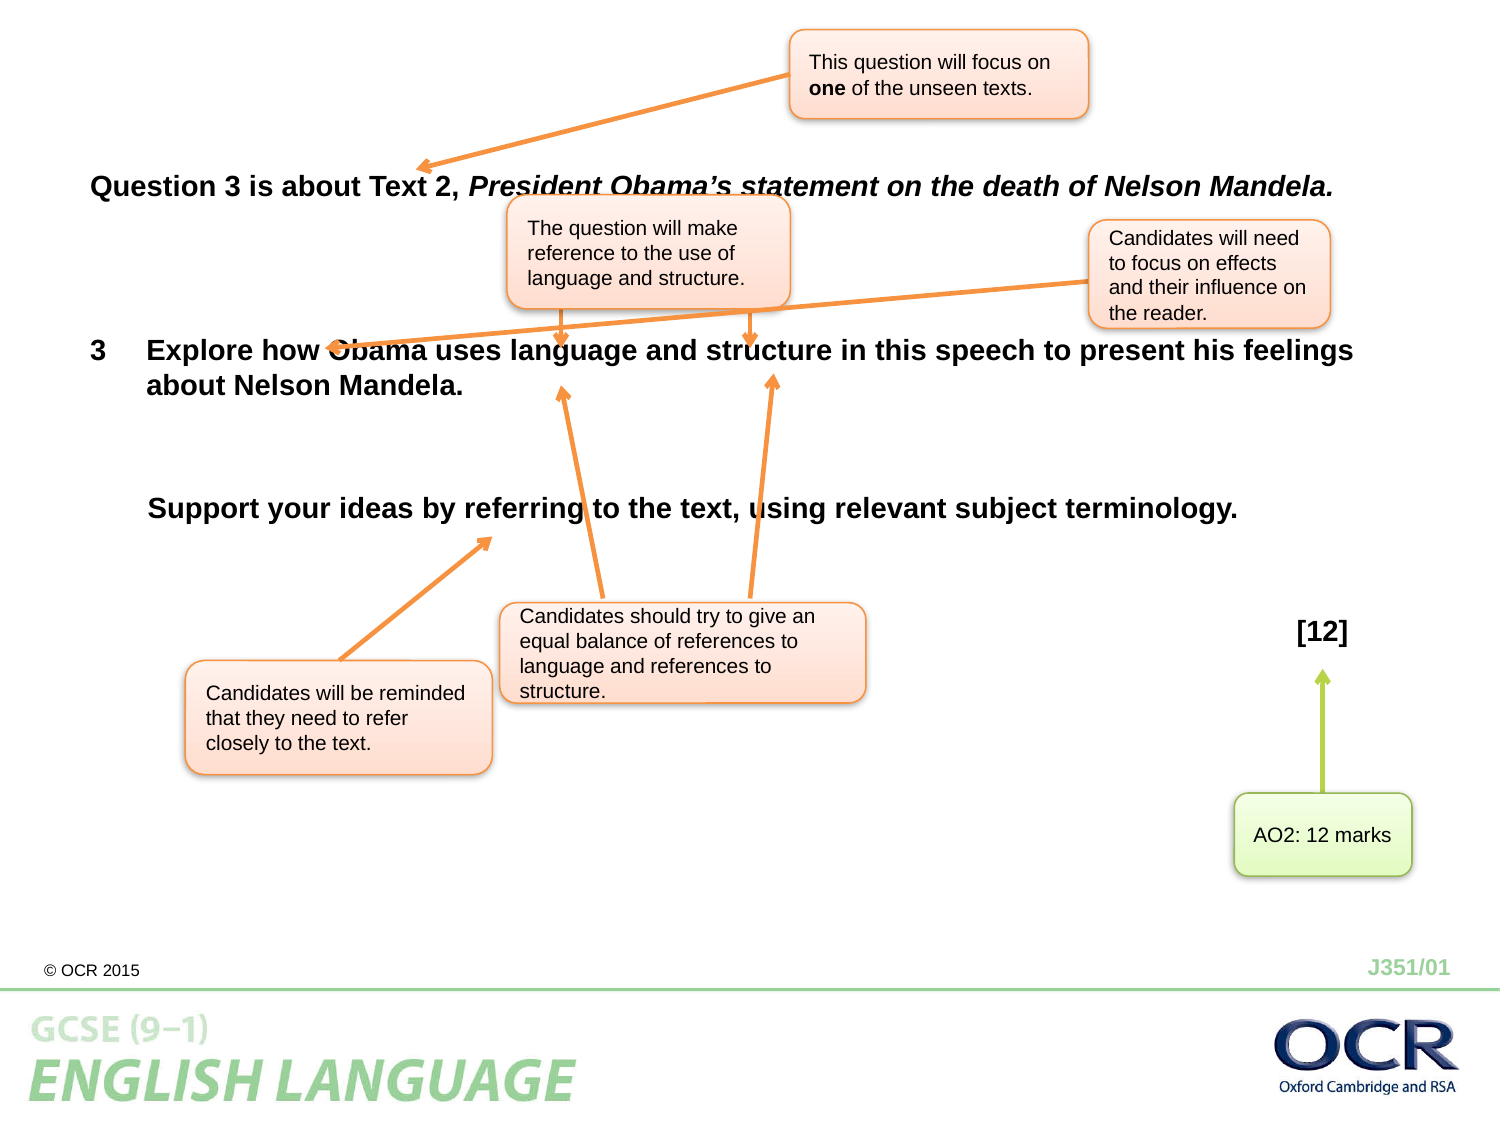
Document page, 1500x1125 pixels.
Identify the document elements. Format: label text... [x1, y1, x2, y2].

text_box AO2: 12 marks [1233, 792, 1413, 877]
text_box This question will focus on one of the unseen texts. [788, 28, 1090, 120]
text_box The question will make reference to the use of language and structure. [506, 193, 792, 279]
list Question 3 is about Text 2, President Obama’s statement on the death of Nelson Mandela. Explore how Obama uses language and structure in this speech to present his feelings about Nelson Mandela. Support your ideas by referring to the text, using relevant subject terminology. [12] [75, 78, 1425, 1005]
text_box Candidates will need to focus on effects and their influence on the reader. [1087, 219, 1332, 330]
picture [0, 988, 1500, 1125]
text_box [415, 73, 791, 170]
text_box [560, 385, 604, 599]
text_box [749, 373, 774, 599]
text_box Candidates should try to give an equal balance of references to language and references to structure. [498, 601, 867, 704]
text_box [324, 281, 1089, 349]
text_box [338, 536, 493, 661]
text_box Candidates will be reminded that they need to refer closely to the text. [184, 659, 494, 776]
